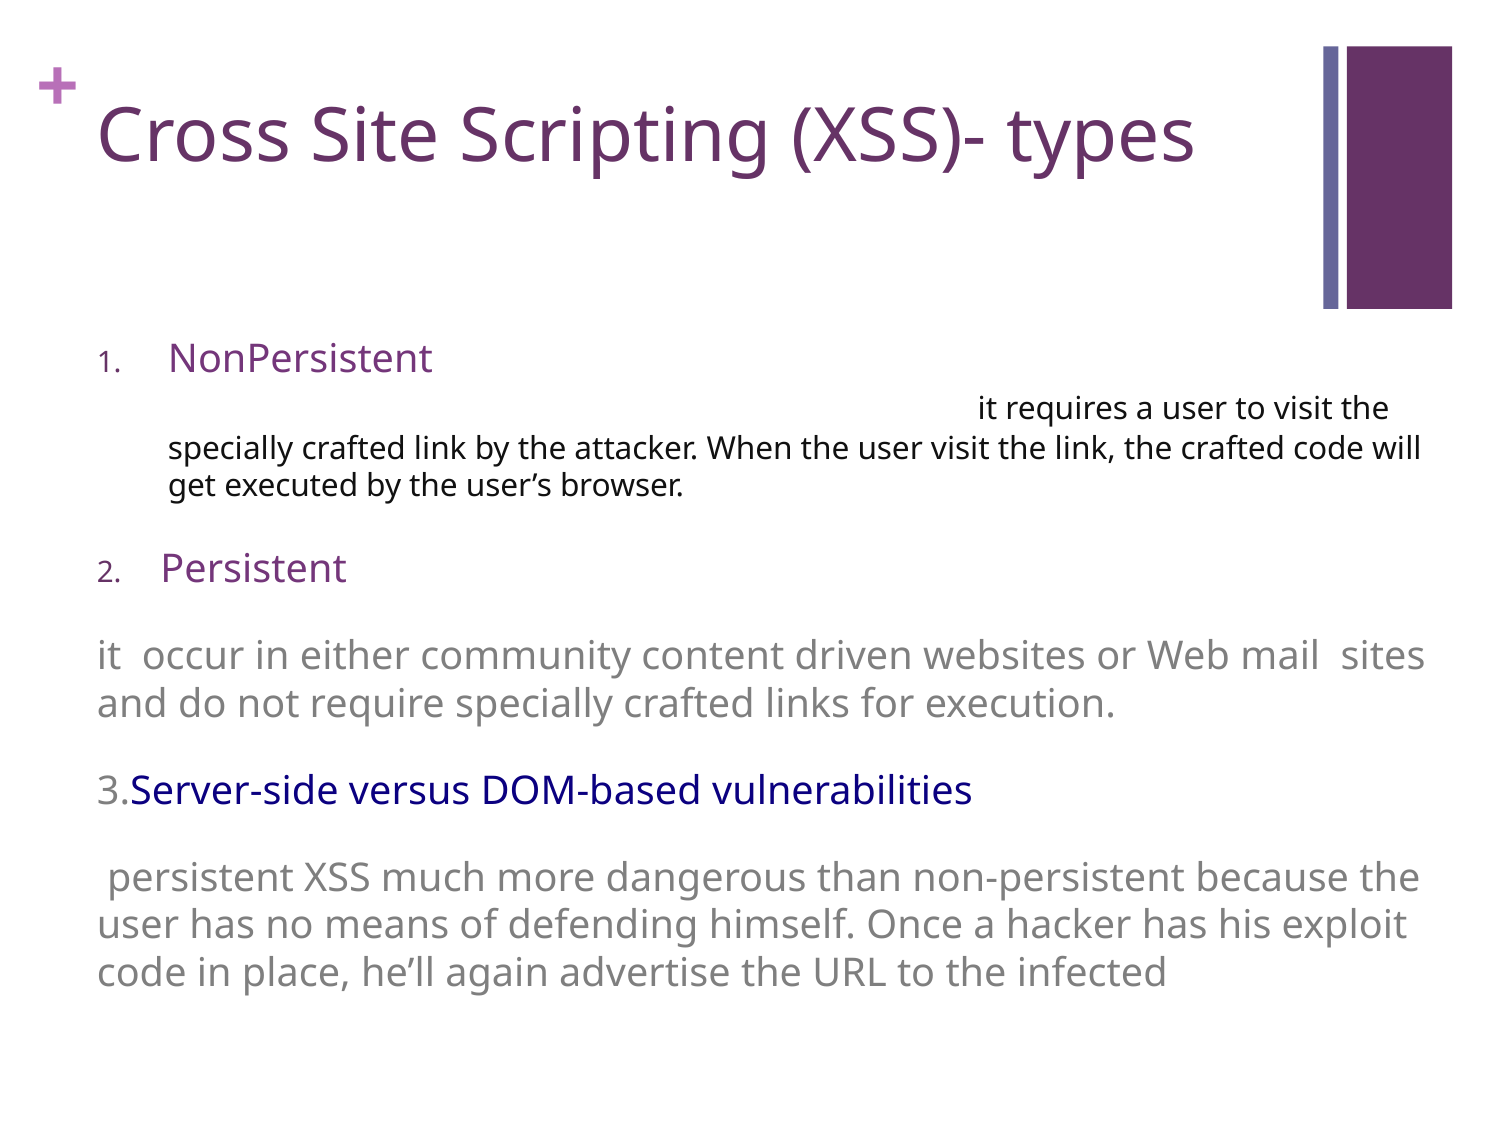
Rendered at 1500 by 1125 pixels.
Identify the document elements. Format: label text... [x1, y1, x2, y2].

title Cross Site Scripting (XSS)- types [81, 79, 1322, 263]
list NonPersistent it requires a user to visit the specially crafted link by the attacker. When the user visit the link, the crafted code will get executed by the user’s browser. Persistent it occur in either community content driven websites or Web mail sites and do not require specially crafted links for execution. 3.Server-side versus DOM-based vulnerabilities persistent XSS much more dangerous than non-persistent because the user has no means of defending himself. Once a hacker has his exploit code in place, he’ll again advertise the URL to the infected [81, 324, 1471, 1005]
